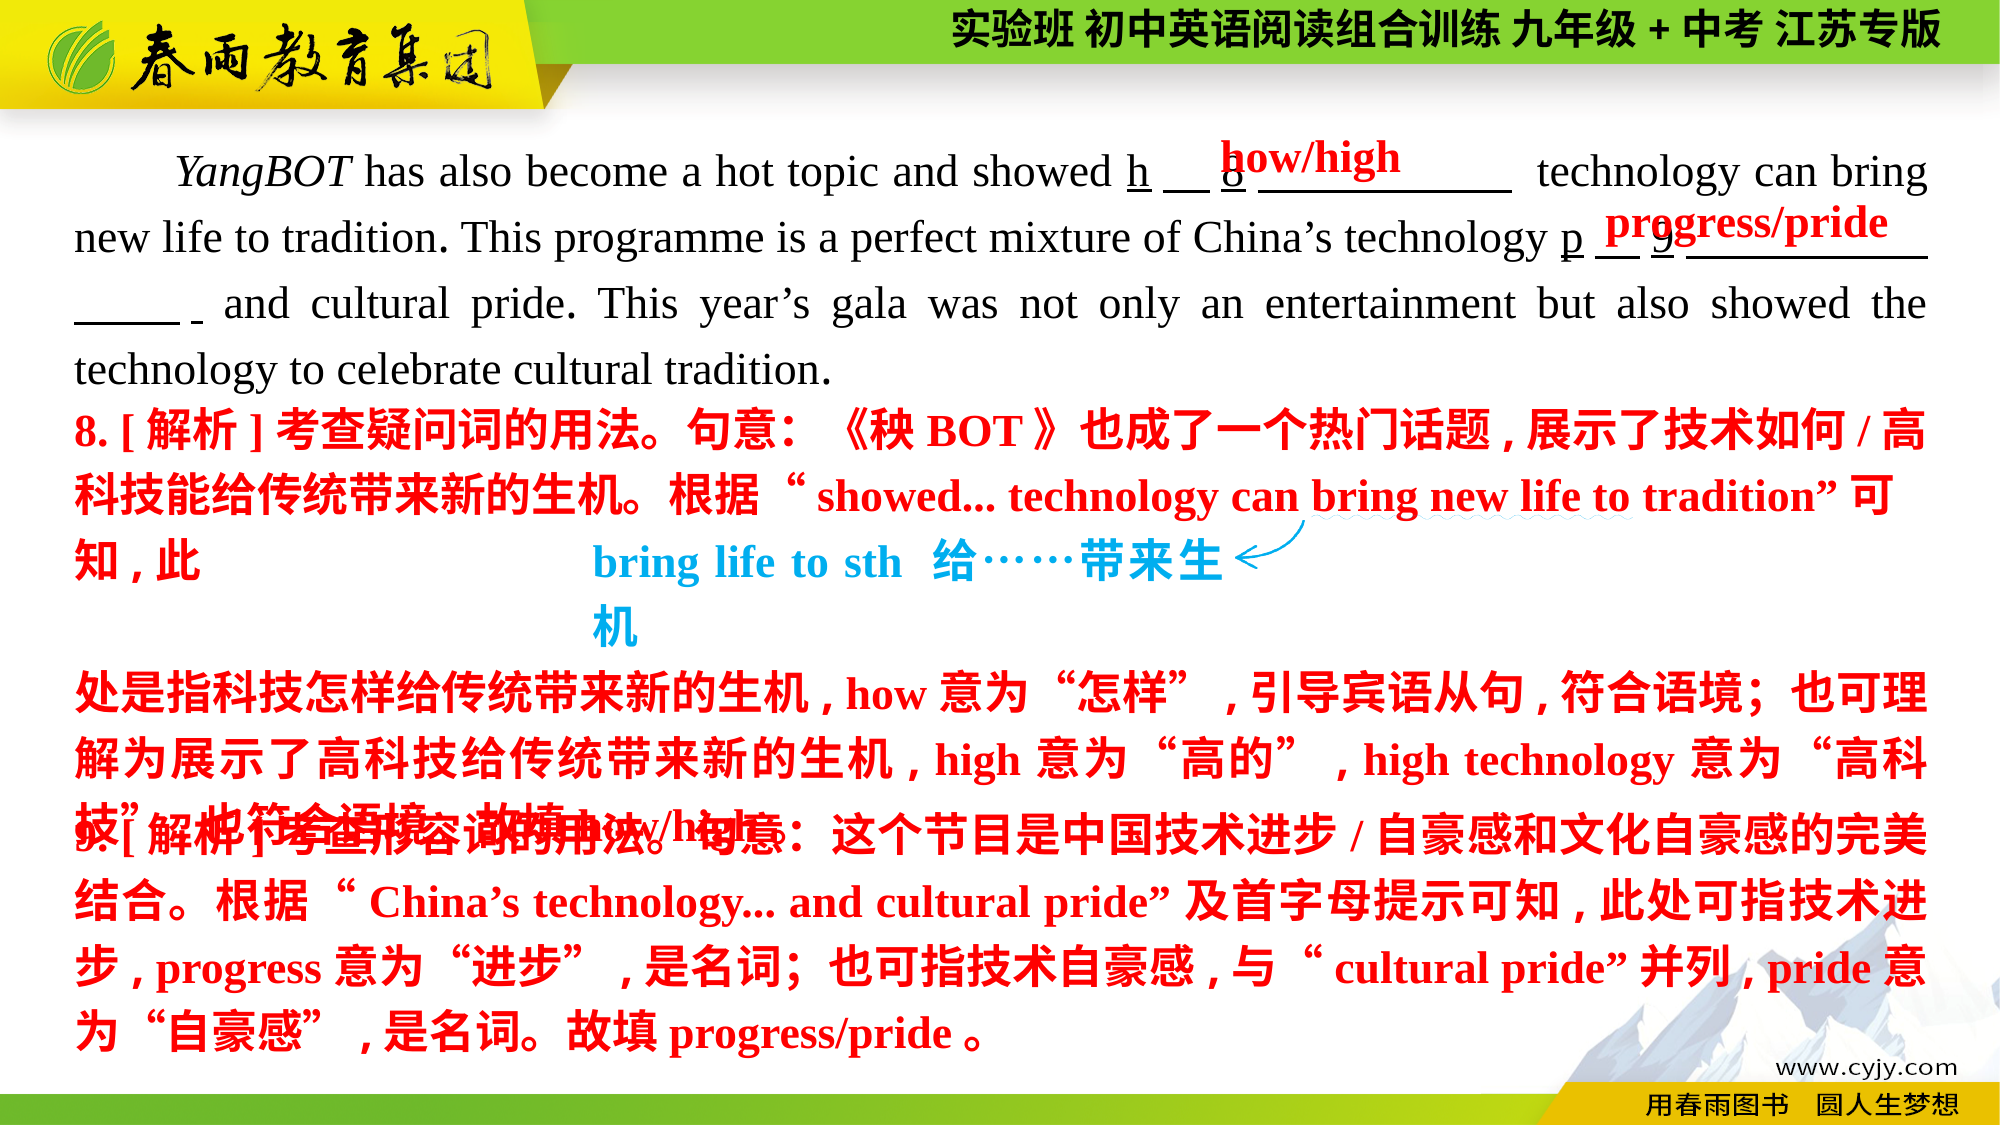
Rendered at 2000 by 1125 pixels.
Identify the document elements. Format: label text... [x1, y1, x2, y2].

list YangBOT has also become a hot topic and showed h 8 technology can bring new life to tradition. This programme is a perfect mixture of China’s technology p 9 . and cultural pride. This year’s gala was not only an entertainment but also showed the technology to celebrate cultural tradition. [59, 122, 1944, 381]
text_box bring life to sth 给……带来生机 [577, 513, 1239, 595]
text_box 8. [解析]考查疑问词的用法。句意：《秧BOT》也成了一个热门话题,展示了技术如何/高科技能给传统带来新的生机。根据“showed... technology can bring new life to tradition”可知,此 处是指科技怎样给传统带来新的生机, how意为“怎样”,引导宾语从句,符合语境；也可理解为展示了高科技给传统带来新的生机, high意为“高的”, high technology意为“高科技”,也符合语境。故填how/high。 [59, 381, 1944, 786]
text_box how/high [1205, 119, 1473, 190]
picture [0, 0, 2000, 1125]
text_box progress/pride [1590, 184, 1961, 254]
text_box 9. [解析]考查形容词的用法。句意：这个节目是中国技术进步/自豪感和文化自豪感的完美结合。根据“China’s technology... and cultural pride”及首字母提示可知,此处可指技术进步, progress意为“进步”,是名词；也可指技术自豪感,与“cultural pride”并列, pride意为“自豪感”,是名词。故填progress/pride。 [59, 786, 1944, 1066]
